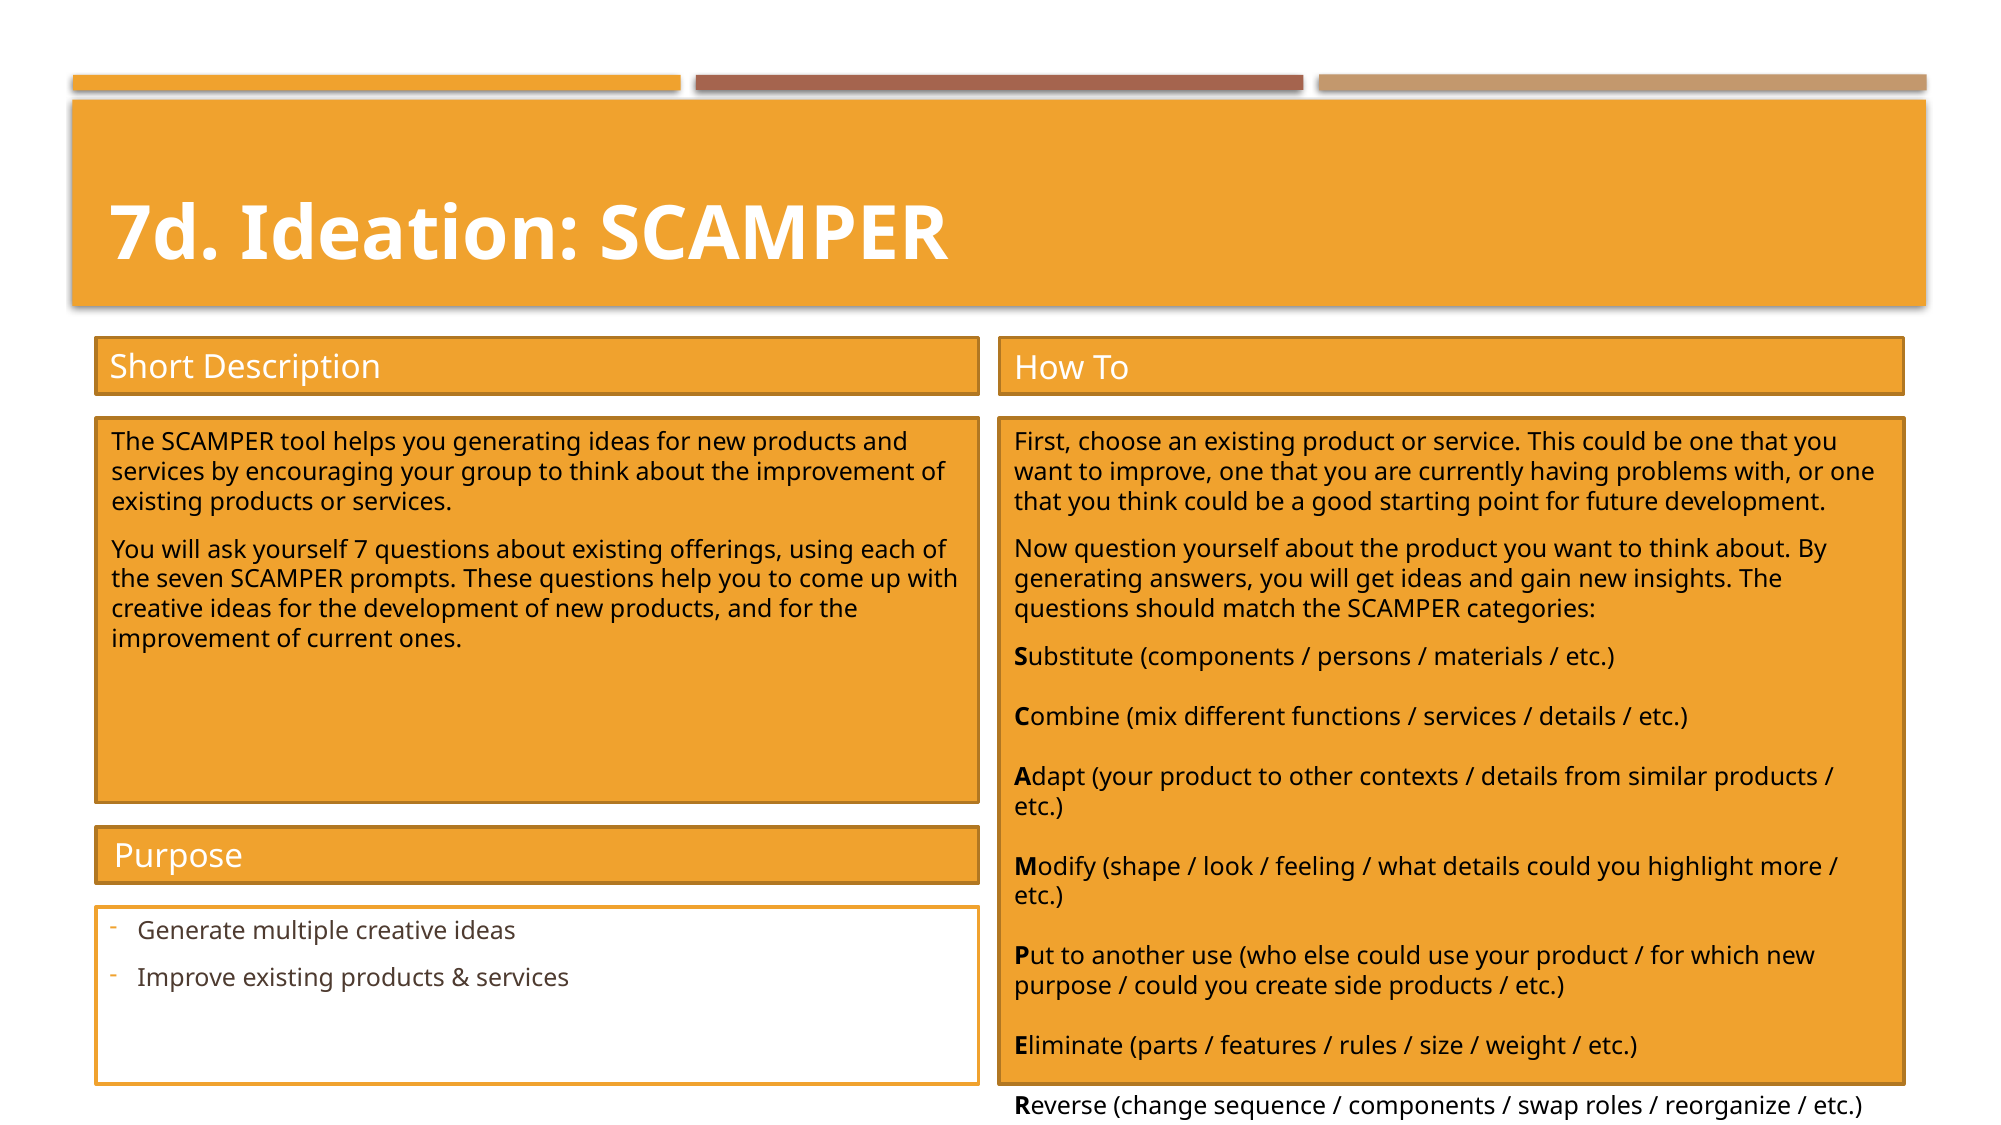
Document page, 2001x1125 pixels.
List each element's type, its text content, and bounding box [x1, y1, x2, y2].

list How To [999, 338, 1904, 395]
title 7d. Ideation: SCAMPER [94, 119, 1904, 282]
list Purpose [98, 826, 982, 883]
list The SCAMPER tool helps you generating ideas for new products and services by encouraging your group to think about the improvement of existing products or services. You will ask yourself 7 questions about existing offerings, using each of the seven SCAMPER prompts. These questions help you to come up with creative ideas for the development of new products, and for the improvement of current ones. [96, 418, 979, 803]
list Generate multiple creative ideas Improve existing products & services [94, 906, 977, 1085]
list Short Description [94, 337, 977, 394]
list First, choose an existing product or service. This could be one that you want to improve, one that you are currently having problems with, or one that you think could be a good starting point for future development. Now question yourself about the product you want to think about. By generating answers, you will get ideas and gain new insights. The questions should match the SCAMPER categories: Substitute (components / persons / materials / etc.) Combine (mix different functions / services / details / etc.) Adapt (your product to other contexts / details from similar products / etc.) Modify (shape / look / feeling / what details could you highlight more / etc.) Put to another use (who else could use your product / for which new purpose / could you create side products / etc.) Eliminate (parts / features / rules / size / weight / etc.) Reverse (change sequence / components / swap roles / reorganize / etc.) [999, 418, 1904, 1085]
